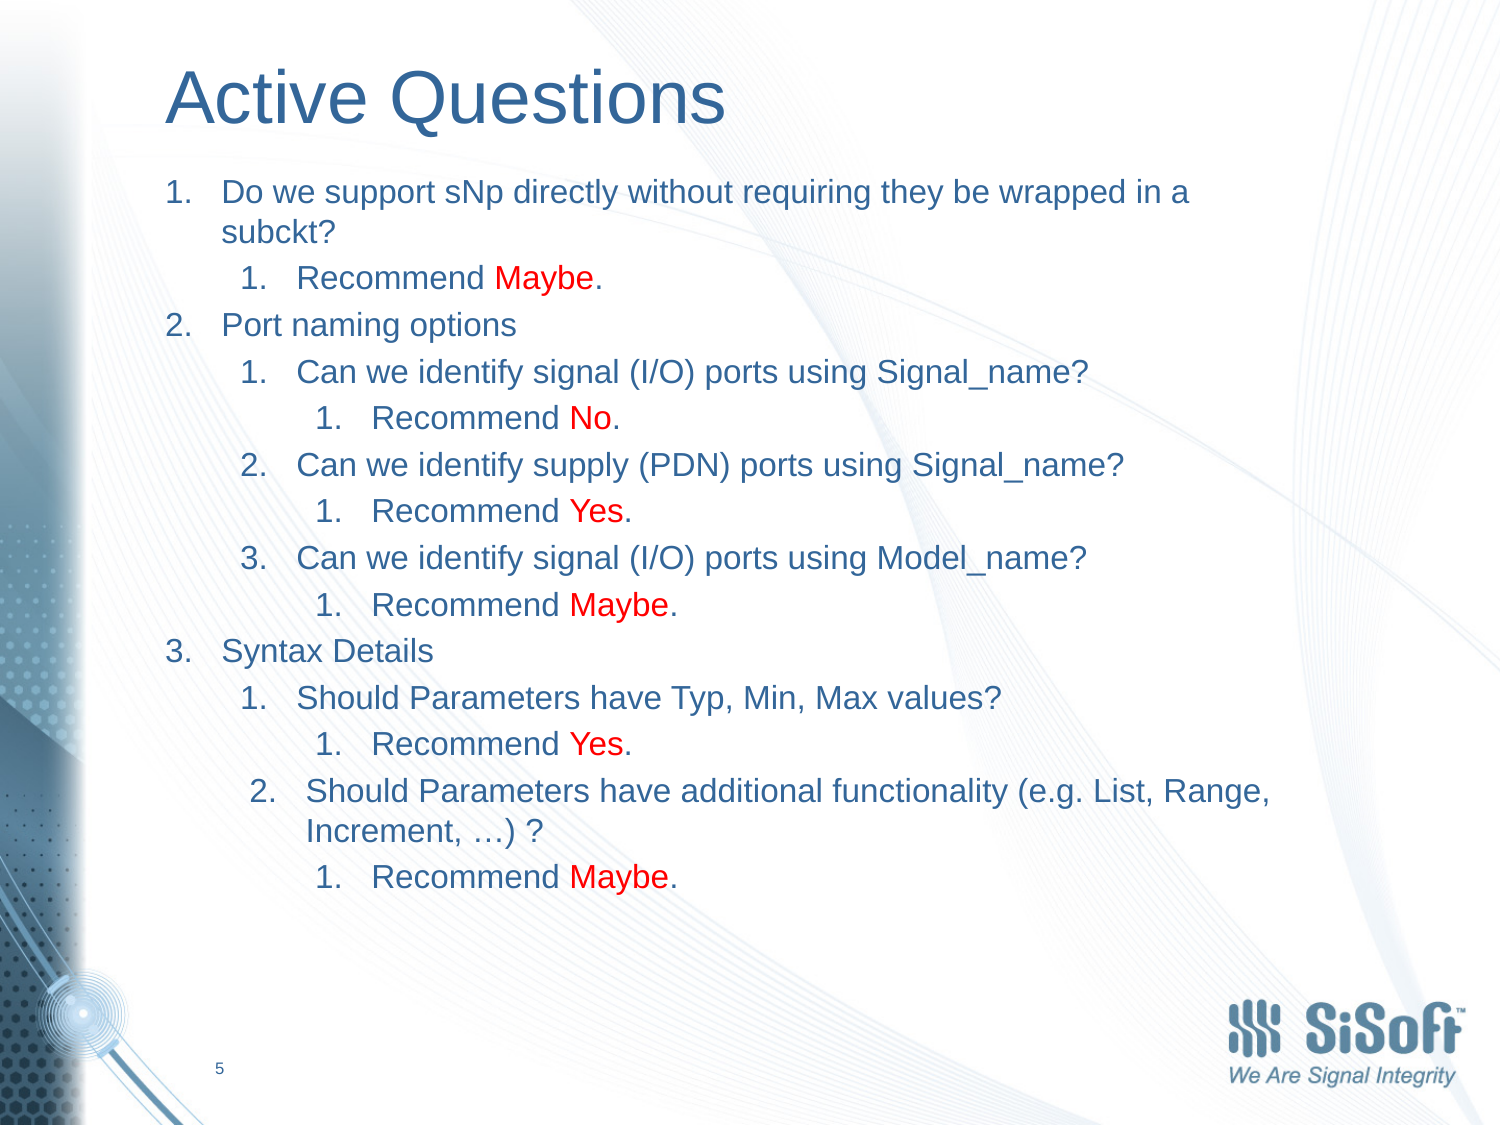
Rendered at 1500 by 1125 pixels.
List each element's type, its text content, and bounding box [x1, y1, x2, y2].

title Active Questions [150, 37, 1300, 150]
picture [0, 0, 1500, 1125]
footer 5 [200, 1050, 975, 1104]
list Do we support sNp directly without requiring they be wrapped in a subckt? Recommend Maybe. Port naming options Can we identify signal (I/O) ports using Signal_name? Recommend No. Can we identify supply (PDN) ports using Signal_name? Recommend Yes. Can we identify signal (I/O) ports using Model_name? Recommend Maybe. Syntax Details Should Parameters have Typ, Min, Max values? Recommend Yes. Should Parameters have additional functionality (e.g. List, Range, Increment, …) ? Recommend Maybe. [150, 162, 1325, 1013]
